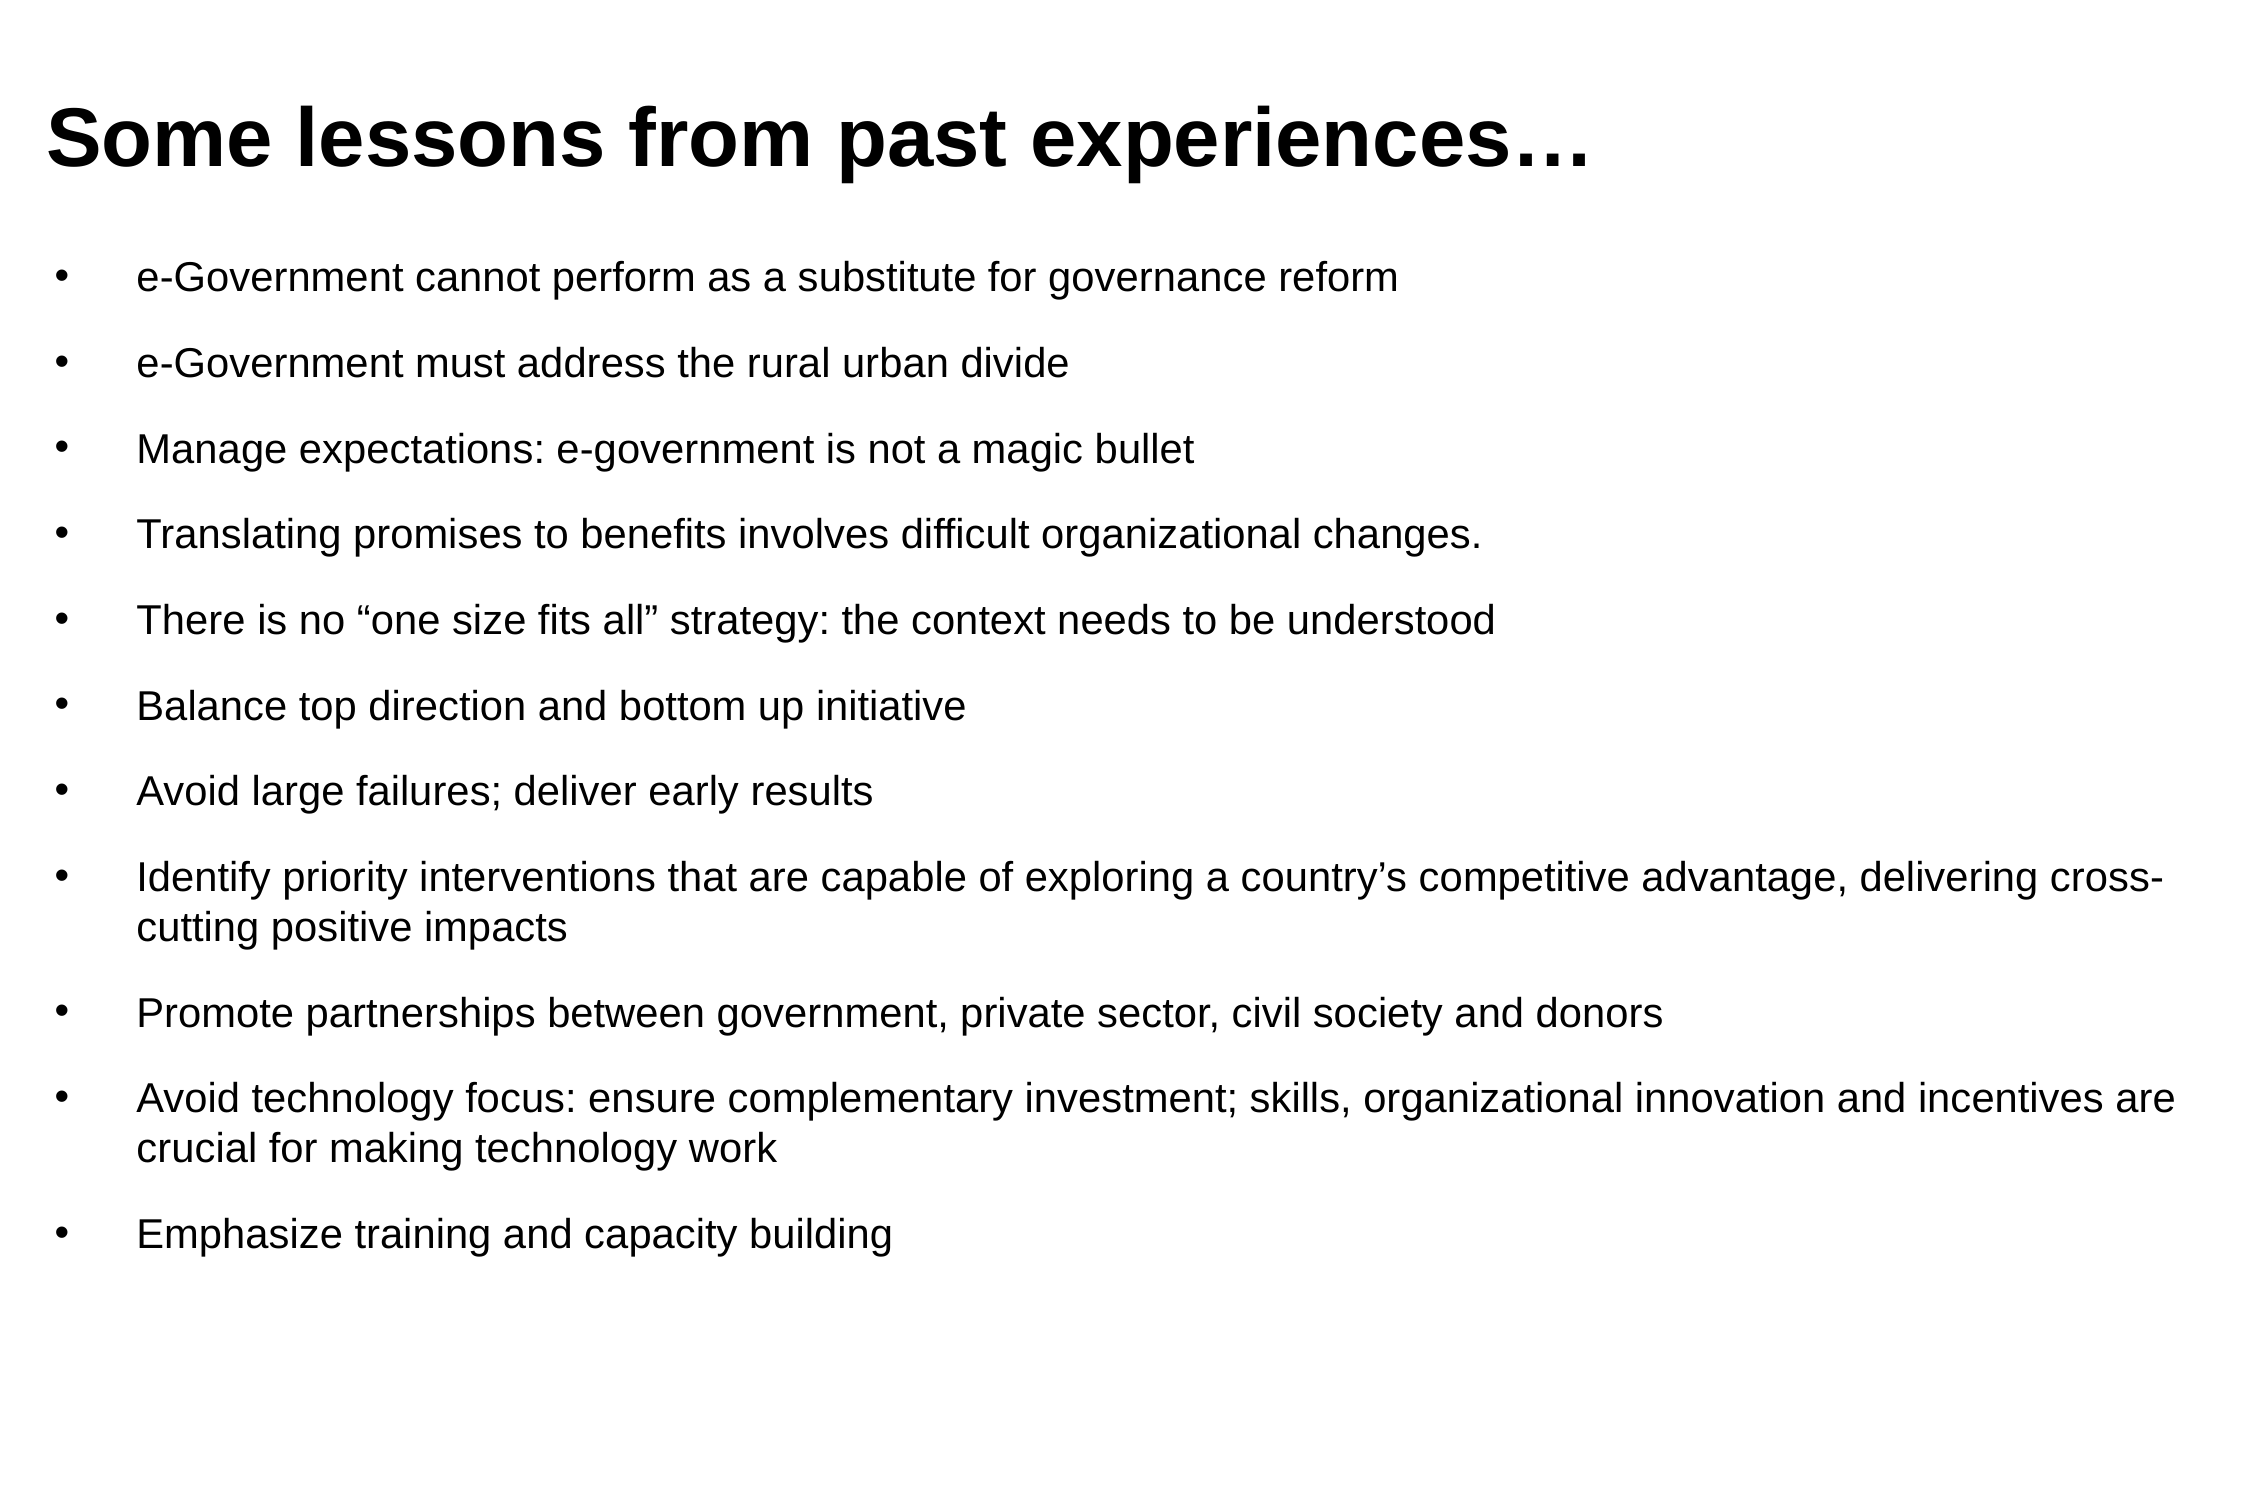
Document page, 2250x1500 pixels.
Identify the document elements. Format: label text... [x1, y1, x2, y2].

title Some lessons from past experiences… [46, 83, 2213, 263]
list e-Government cannot perform as a substitute for governance reform e-Government must address the rural urban divide Manage expectations: e-government is not a magic bullet Translating promises to benefits involves difficult organizational changes. There is no “one size fits all” strategy: the context needs to be understood Balance top direction and bottom up initiative Avoid large failures; deliver early results Identify priority interventions that are capable of exploring a country’s competitive advantage, delivering cross-cutting positive impacts Promote partnerships between government, private sector, civil society and donors Avoid technology focus: ensure complementary investment; skills, organizational innovation and incentives are crucial for making technology work Emphasize training and capacity building [54, 249, 2213, 1334]
